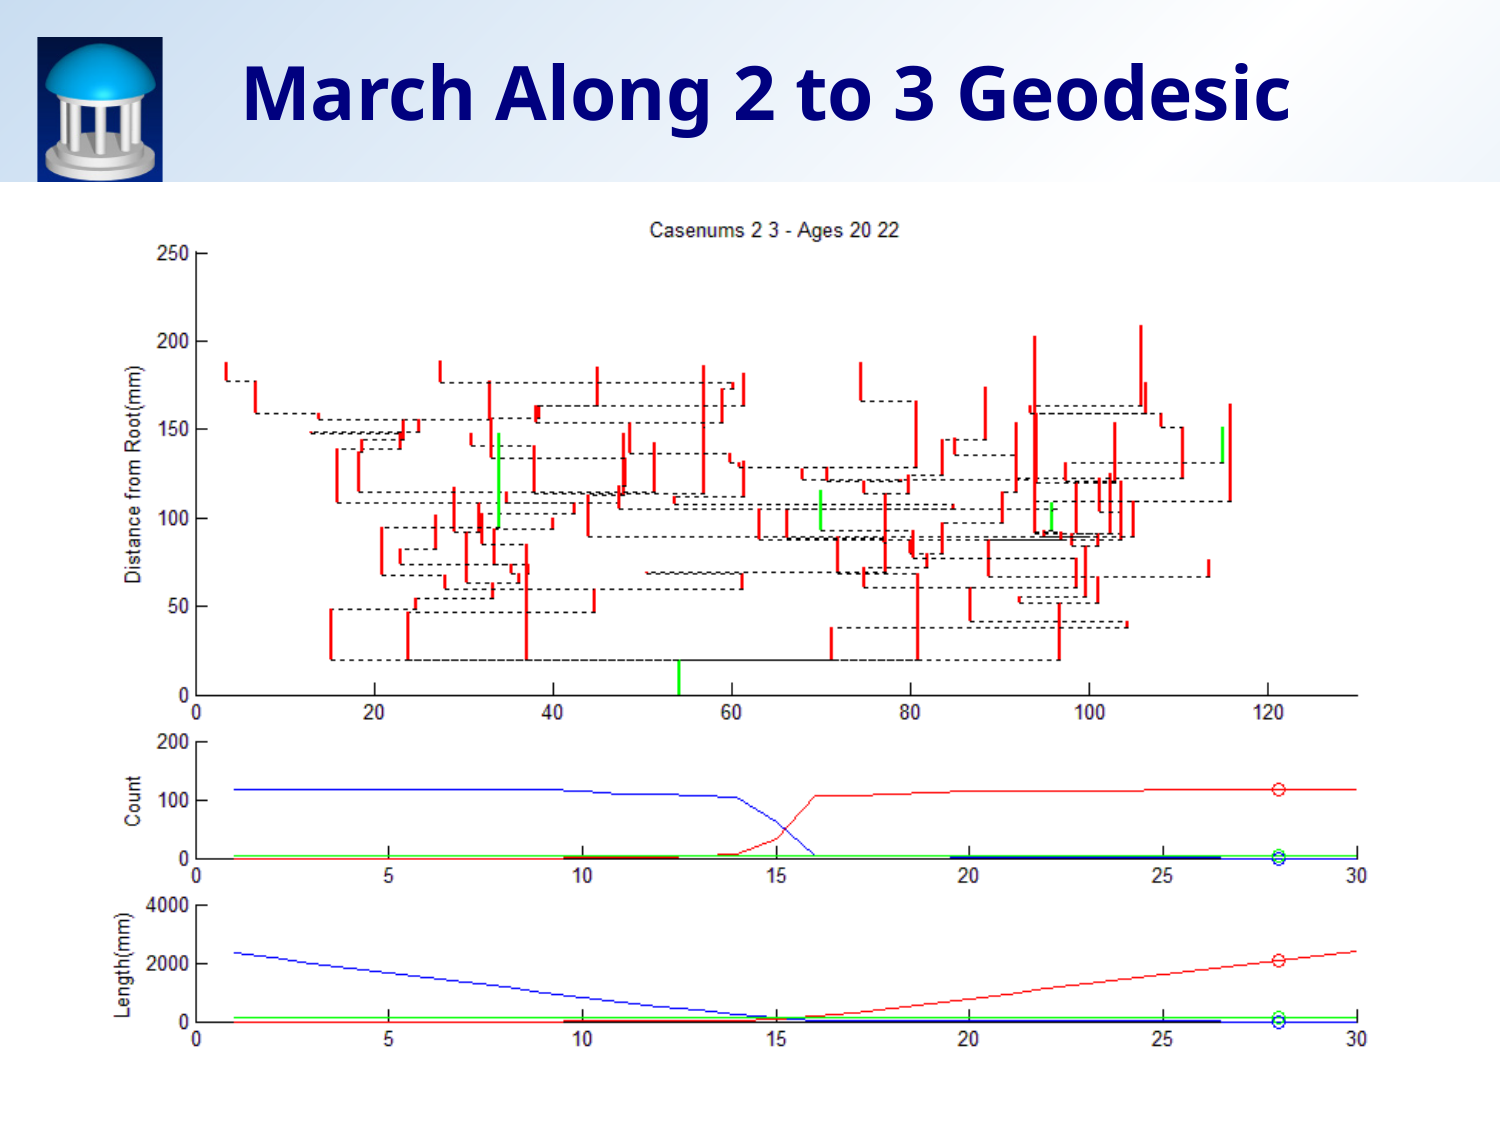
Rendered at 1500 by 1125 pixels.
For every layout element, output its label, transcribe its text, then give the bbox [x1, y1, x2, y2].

title March Along 2 to 3 Geodesic [224, 24, 1438, 156]
picture [0, 182, 1500, 1125]
